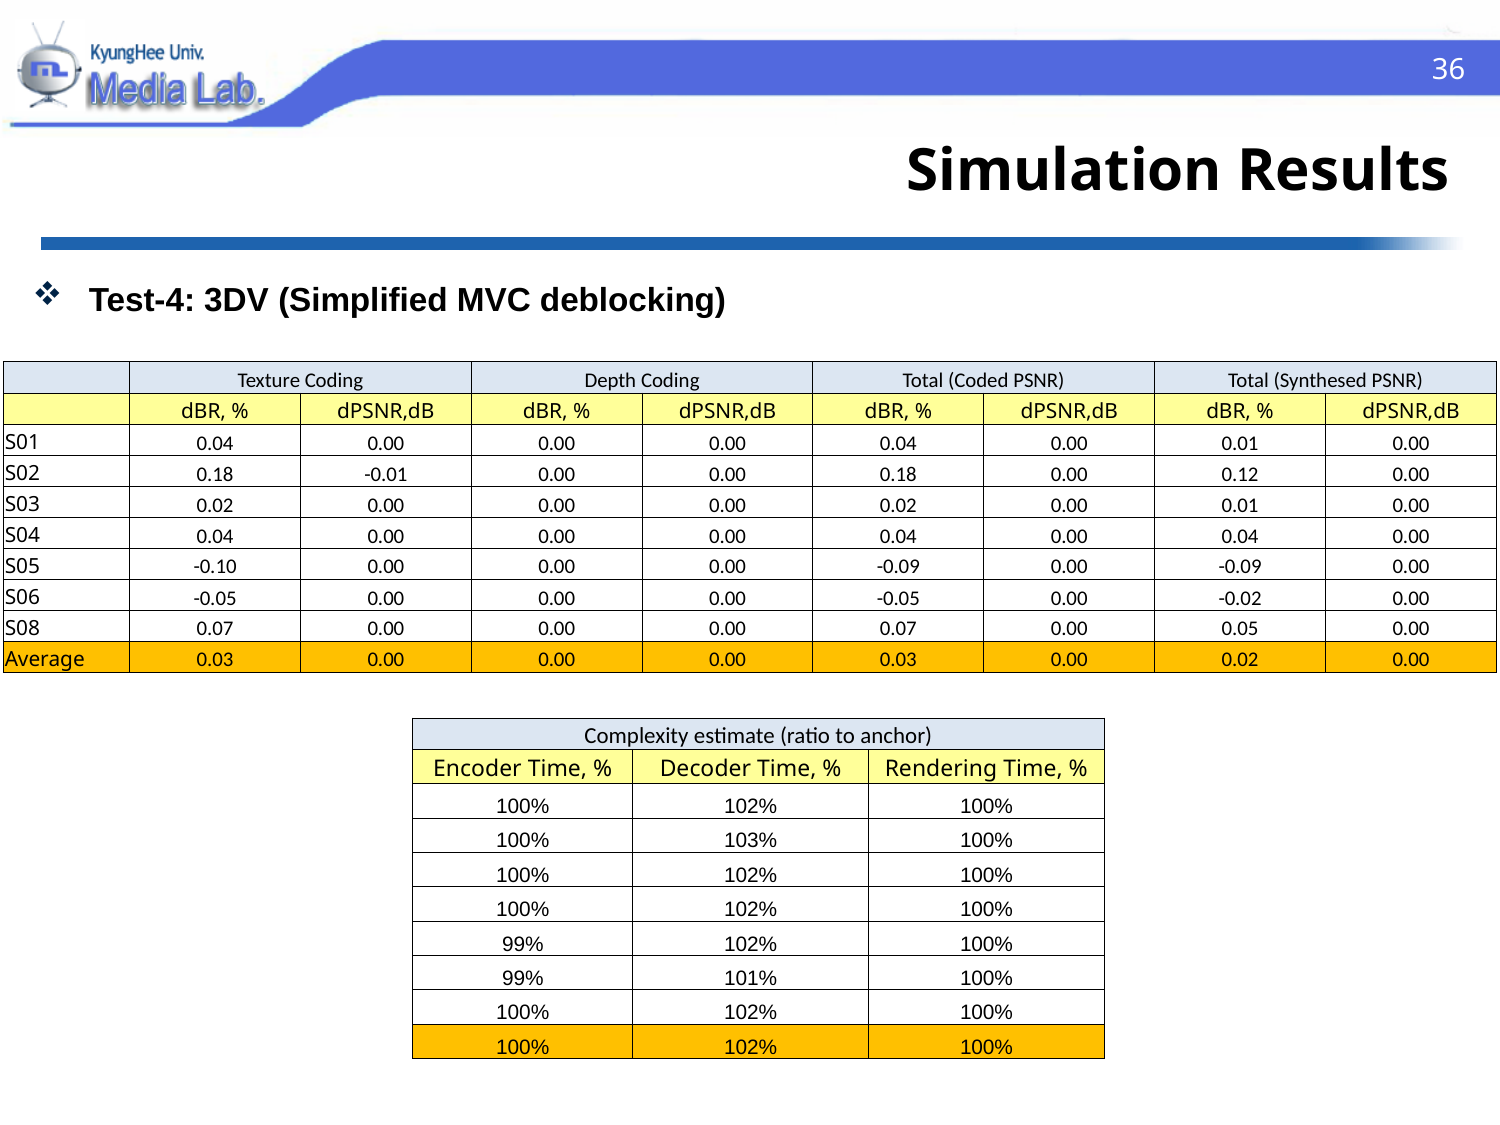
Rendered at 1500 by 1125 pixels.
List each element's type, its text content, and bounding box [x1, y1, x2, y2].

table_header Depth Coding [472, 362, 812, 393]
table_cell 100% [869, 784, 1104, 818]
table_cell 0.04 [813, 425, 983, 455]
table_cell Average [4, 642, 129, 672]
picture [41, 237, 1500, 250]
table_cell 0.00 [643, 518, 812, 548]
table_cell 102% [633, 990, 868, 1024]
table_cell 0.00 [984, 549, 1154, 579]
table_cell 100% [869, 956, 1104, 989]
table_cell 0.05 [1155, 611, 1325, 641]
table_cell 0.00 [643, 580, 812, 610]
table_header Complexity estimate (ratio to anchor) [413, 719, 1104, 749]
table_cell 0.00 [301, 518, 471, 548]
table_cell 100% [413, 887, 632, 921]
table_cell 0.00 [472, 580, 642, 610]
table_cell S05 [4, 549, 129, 579]
table_cell dBR, % [472, 394, 642, 424]
table_cell 0.00 [1326, 549, 1496, 579]
table_cell dBR, % [130, 394, 300, 424]
table_cell 0.00 [1326, 425, 1496, 455]
table_cell 0.00 [984, 425, 1154, 455]
picture [0, 0, 1500, 138]
table_cell 100% [869, 922, 1104, 955]
table_cell -0.09 [813, 549, 983, 579]
table_header Total (Synthesed PSNR) [1155, 362, 1496, 393]
table_cell 101% [633, 956, 868, 989]
table_cell 0.00 [1326, 518, 1496, 548]
table_cell 102% [633, 922, 868, 955]
table_cell S02 [4, 456, 129, 486]
table_cell 0.18 [813, 456, 983, 486]
table_cell S06 [4, 580, 129, 610]
table_cell Rendering Time, % [869, 750, 1104, 783]
table_cell 0.07 [130, 611, 300, 641]
table_cell 100% [869, 990, 1104, 1024]
table_cell 99% [413, 922, 632, 955]
table_cell S04 [4, 518, 129, 548]
table_cell 102% [633, 853, 868, 886]
table_cell 0.02 [1155, 642, 1325, 672]
table_cell 0.00 [301, 642, 471, 672]
table_cell 0.12 [1155, 456, 1325, 486]
table_cell 0.00 [472, 487, 642, 517]
table_cell 100% [869, 853, 1104, 886]
table_cell 0.03 [130, 642, 300, 672]
table_cell 100% [413, 819, 632, 852]
table_cell 0.04 [1155, 518, 1325, 548]
table_cell 0.03 [813, 642, 983, 672]
table_cell 0.00 [472, 549, 642, 579]
table_cell dBR, % [1155, 394, 1325, 424]
table_cell 0.00 [472, 518, 642, 548]
table_cell 0.00 [984, 642, 1154, 672]
table_header Texture Coding [130, 362, 471, 393]
table_cell 0.02 [813, 487, 983, 517]
table_cell 102% [633, 1025, 868, 1058]
slide_number 36 [1403, 42, 1481, 93]
table_cell 0.01 [1155, 487, 1325, 517]
table_cell 0.00 [984, 518, 1154, 548]
table_cell 0.00 [1326, 487, 1496, 517]
table_cell 0.00 [472, 425, 642, 455]
table_cell 100% [413, 1025, 632, 1058]
table_cell 0.00 [643, 642, 812, 672]
table_cell 103% [633, 819, 868, 852]
table_cell -0.05 [813, 580, 983, 610]
table_cell -0.01 [301, 456, 471, 486]
table_cell 100% [413, 784, 632, 818]
table_cell 0.00 [301, 549, 471, 579]
table_cell 100% [413, 853, 632, 886]
table_cell 0.00 [643, 456, 812, 486]
table_cell 100% [869, 819, 1104, 852]
title Simulation Results [312, 101, 1465, 233]
table_cell 102% [633, 887, 868, 921]
table_header [4, 362, 129, 393]
table_cell S01 [4, 425, 129, 455]
table_cell dPSNR,dB [984, 394, 1154, 424]
table_cell 0.01 [1155, 425, 1325, 455]
table_cell 100% [413, 990, 632, 1024]
table_cell 0.00 [1326, 580, 1496, 610]
table_cell 0.04 [130, 425, 300, 455]
table_cell dPSNR,dB [643, 394, 812, 424]
table_cell 0.00 [1326, 456, 1496, 486]
list Test-4: 3DV (Simplified MVC deblocking) [17, 673, 1483, 1107]
table_cell -0.10 [130, 549, 300, 579]
table_cell dBR, % [813, 394, 983, 424]
table_header Total (Coded PSNR) [813, 362, 1154, 393]
table_cell 0.00 [643, 611, 812, 641]
table_cell -0.02 [1155, 580, 1325, 610]
table_cell dPSNR,dB [1326, 394, 1496, 424]
table_cell -0.05 [130, 580, 300, 610]
table_cell Decoder Time, % [633, 750, 868, 783]
table_cell 0.04 [813, 518, 983, 548]
table_cell 0.00 [643, 549, 812, 579]
table_cell -0.09 [1155, 549, 1325, 579]
table_cell S08 [4, 611, 129, 641]
table_cell 0.00 [301, 611, 471, 641]
table_cell 0.00 [301, 487, 471, 517]
table_cell 0.00 [1326, 611, 1496, 641]
list Test-4: 3DV (Simplified MVC deblocking) [17, 262, 1483, 361]
table_cell 0.00 [472, 611, 642, 641]
table_cell 0.00 [984, 580, 1154, 610]
table_cell 0.00 [643, 487, 812, 517]
table_cell 0.00 [1326, 642, 1496, 672]
table_cell 99% [413, 956, 632, 989]
table_cell 0.00 [472, 642, 642, 672]
table_cell Encoder Time, % [413, 750, 632, 783]
table_cell 100% [869, 887, 1104, 921]
table_cell 0.00 [984, 487, 1154, 517]
table_cell 0.02 [130, 487, 300, 517]
table_cell 0.00 [643, 425, 812, 455]
table_cell 0.00 [301, 425, 471, 455]
table_cell 0.18 [130, 456, 300, 486]
table_cell 0.04 [130, 518, 300, 548]
table_cell 102% [633, 784, 868, 818]
table_cell 100% [869, 1025, 1104, 1058]
table_cell [4, 394, 129, 424]
table_cell S03 [4, 487, 129, 517]
table_cell dPSNR,dB [301, 394, 471, 424]
table_cell 0.00 [984, 611, 1154, 641]
table_cell 0.07 [813, 611, 983, 641]
table_cell 0.00 [472, 456, 642, 486]
table_cell 0.00 [984, 456, 1154, 486]
table_cell 0.00 [301, 580, 471, 610]
